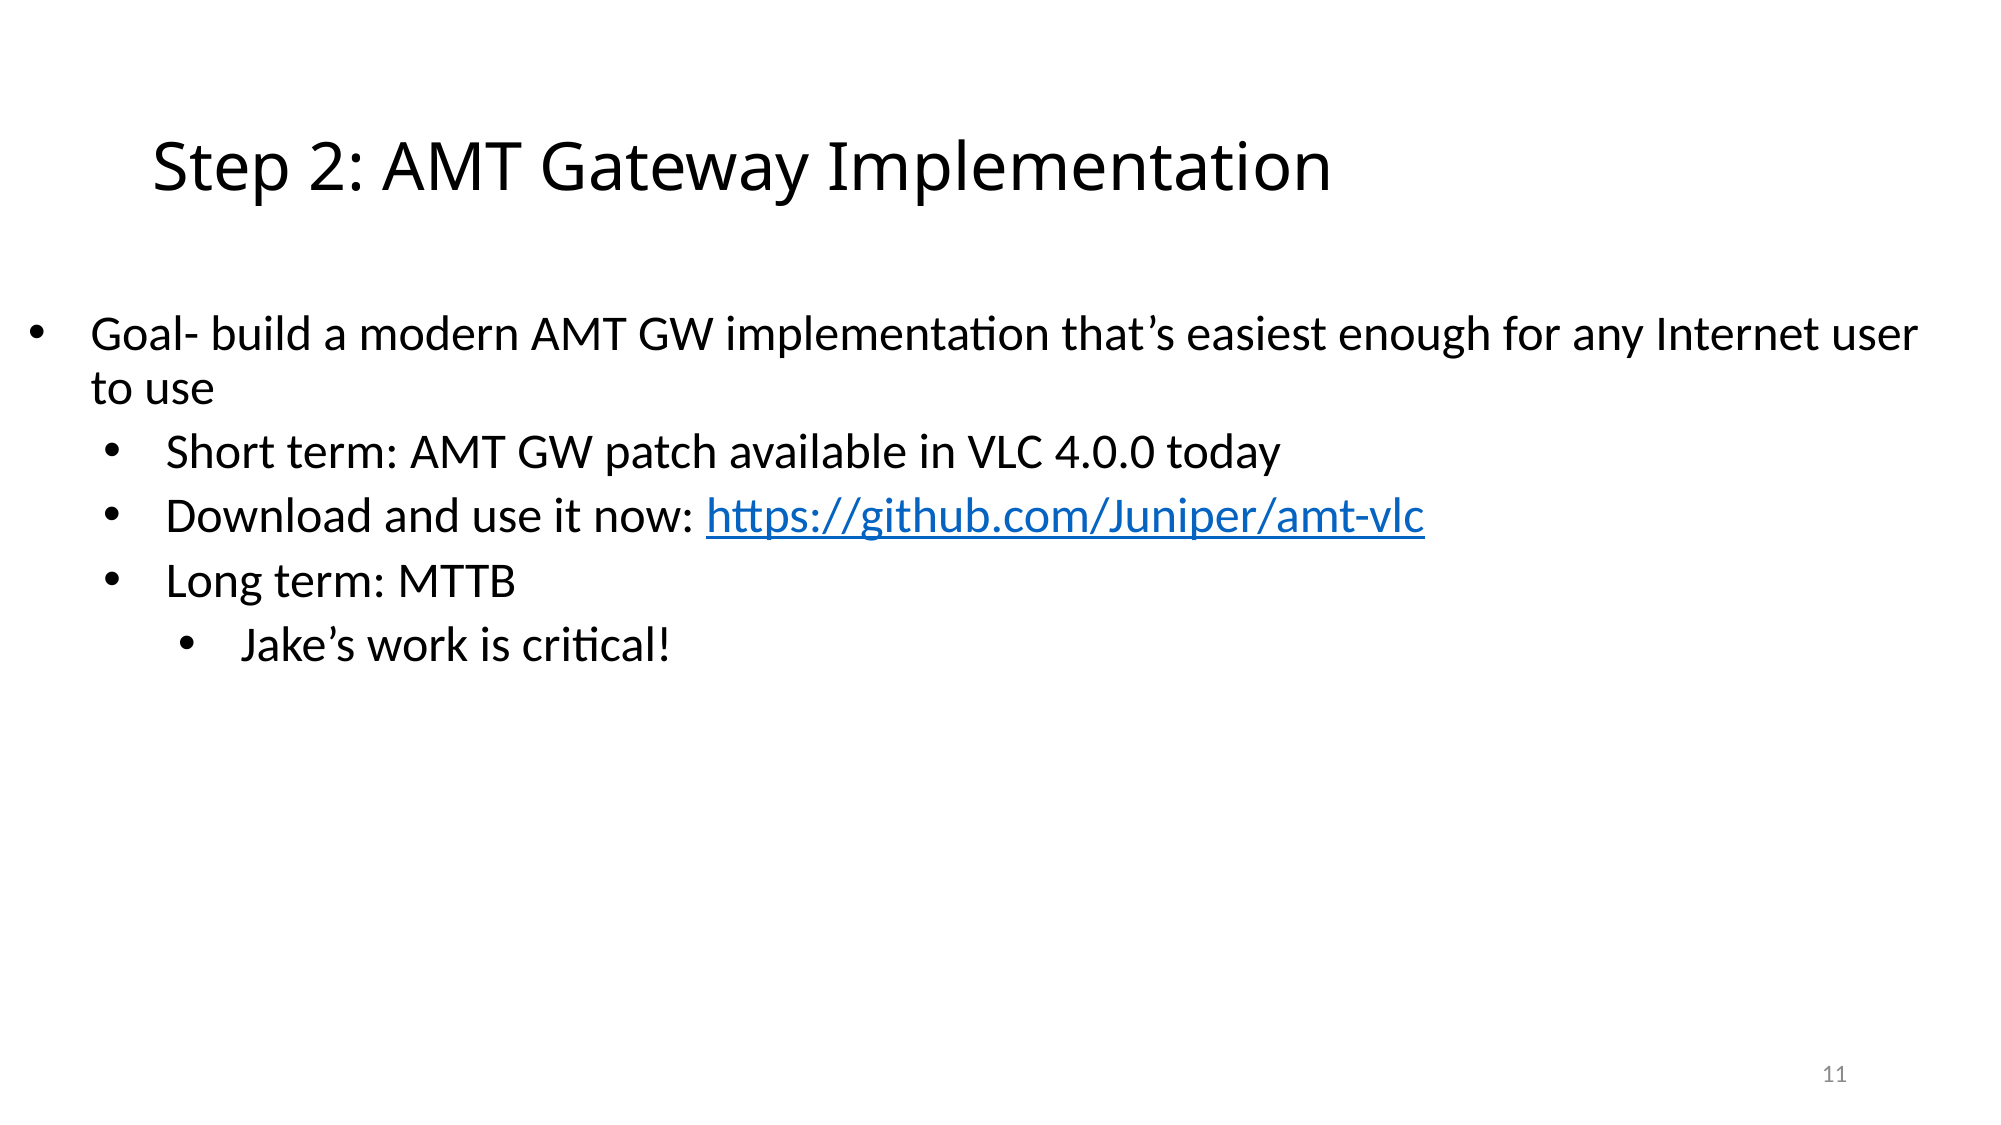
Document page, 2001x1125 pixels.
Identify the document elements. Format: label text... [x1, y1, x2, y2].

slide_number 11 [1412, 1042, 1863, 1103]
list Goal- build a modern AMT GW implementation that’s easiest enough for any Internet user to use Short term: AMT GW patch available in VLC 4.0.0 today Download and use it now: https://github.com/Juniper/amt-vlc Long term: MTTB Jake’s work is critical! [13, 299, 1985, 1014]
title Step 2: AMT Gateway Implementation [137, 59, 1863, 278]
